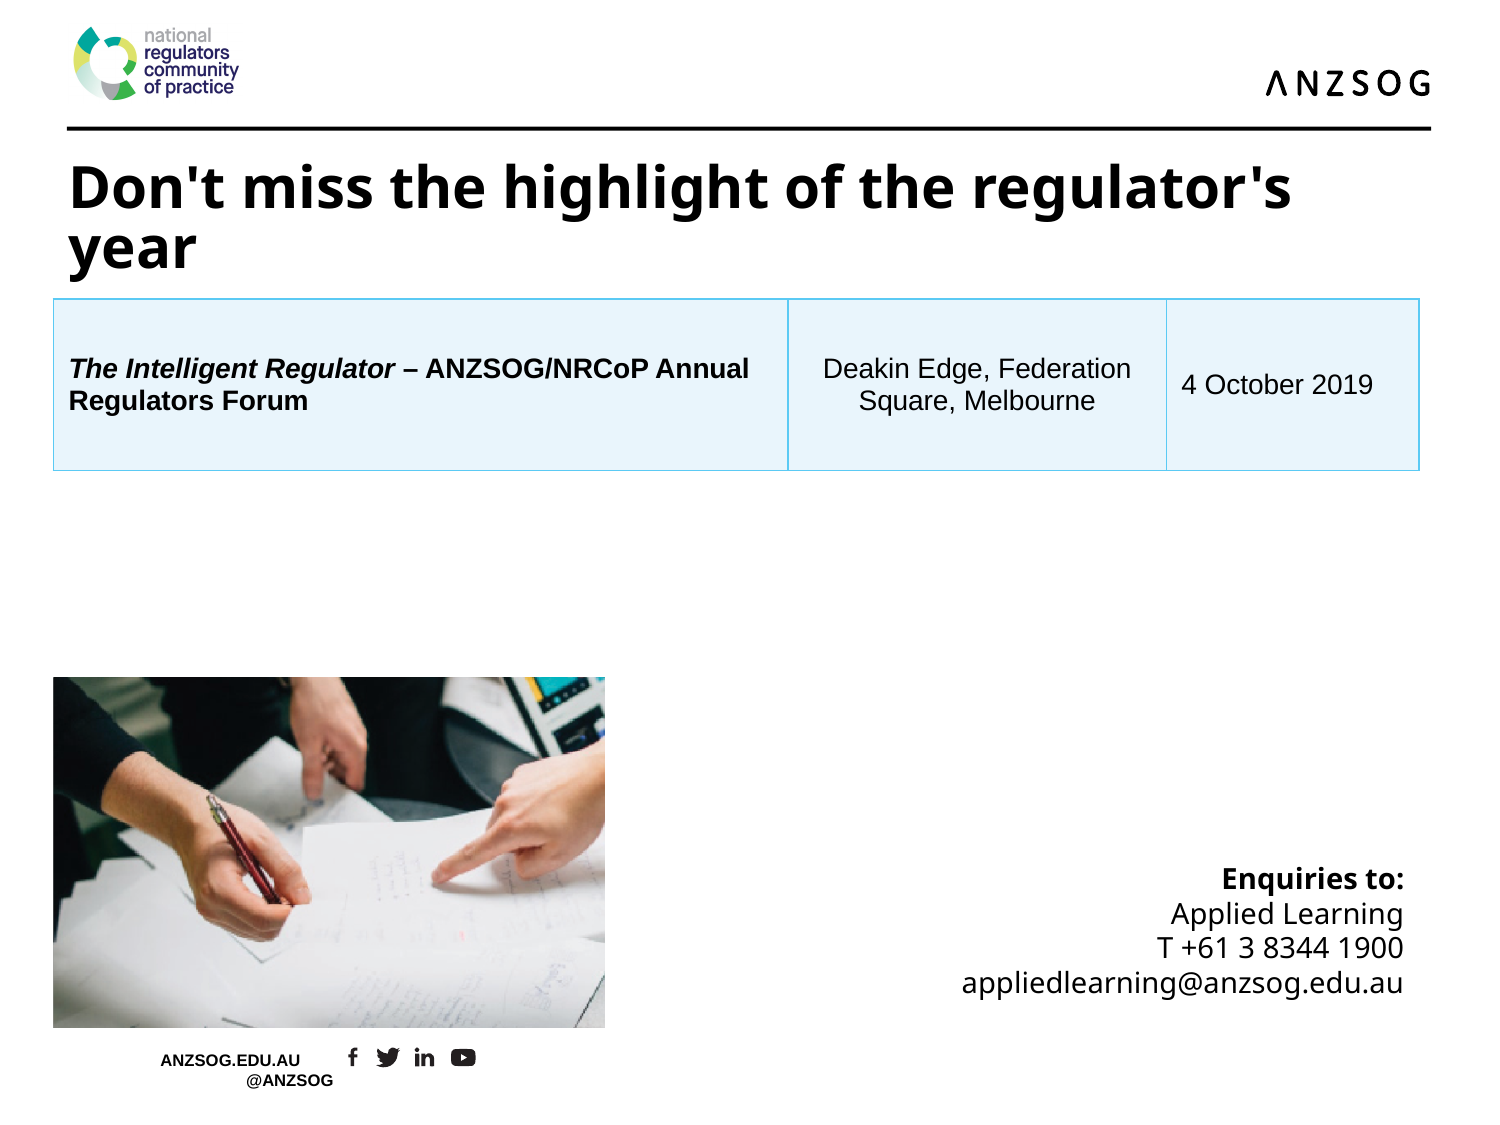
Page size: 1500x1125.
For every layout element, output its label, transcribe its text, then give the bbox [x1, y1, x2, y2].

text_box Enquiries to: Applied Learning T +61 3 8344 1900 appliedlearning@anzsog.edu.au [887, 852, 1420, 1008]
picture [68, 23, 243, 104]
picture [53, 677, 605, 1028]
table_header Deakin Edge, Federation Square, Melbourne [789, 300, 1166, 470]
table_header 4 October 2019 [1167, 300, 1418, 470]
table_header The Intelligent Regulator – ANZSOG/NRCoP Annual Regulators Forum [54, 300, 787, 470]
list Don't miss the highlight of the regulator's year [53, 153, 1398, 216]
